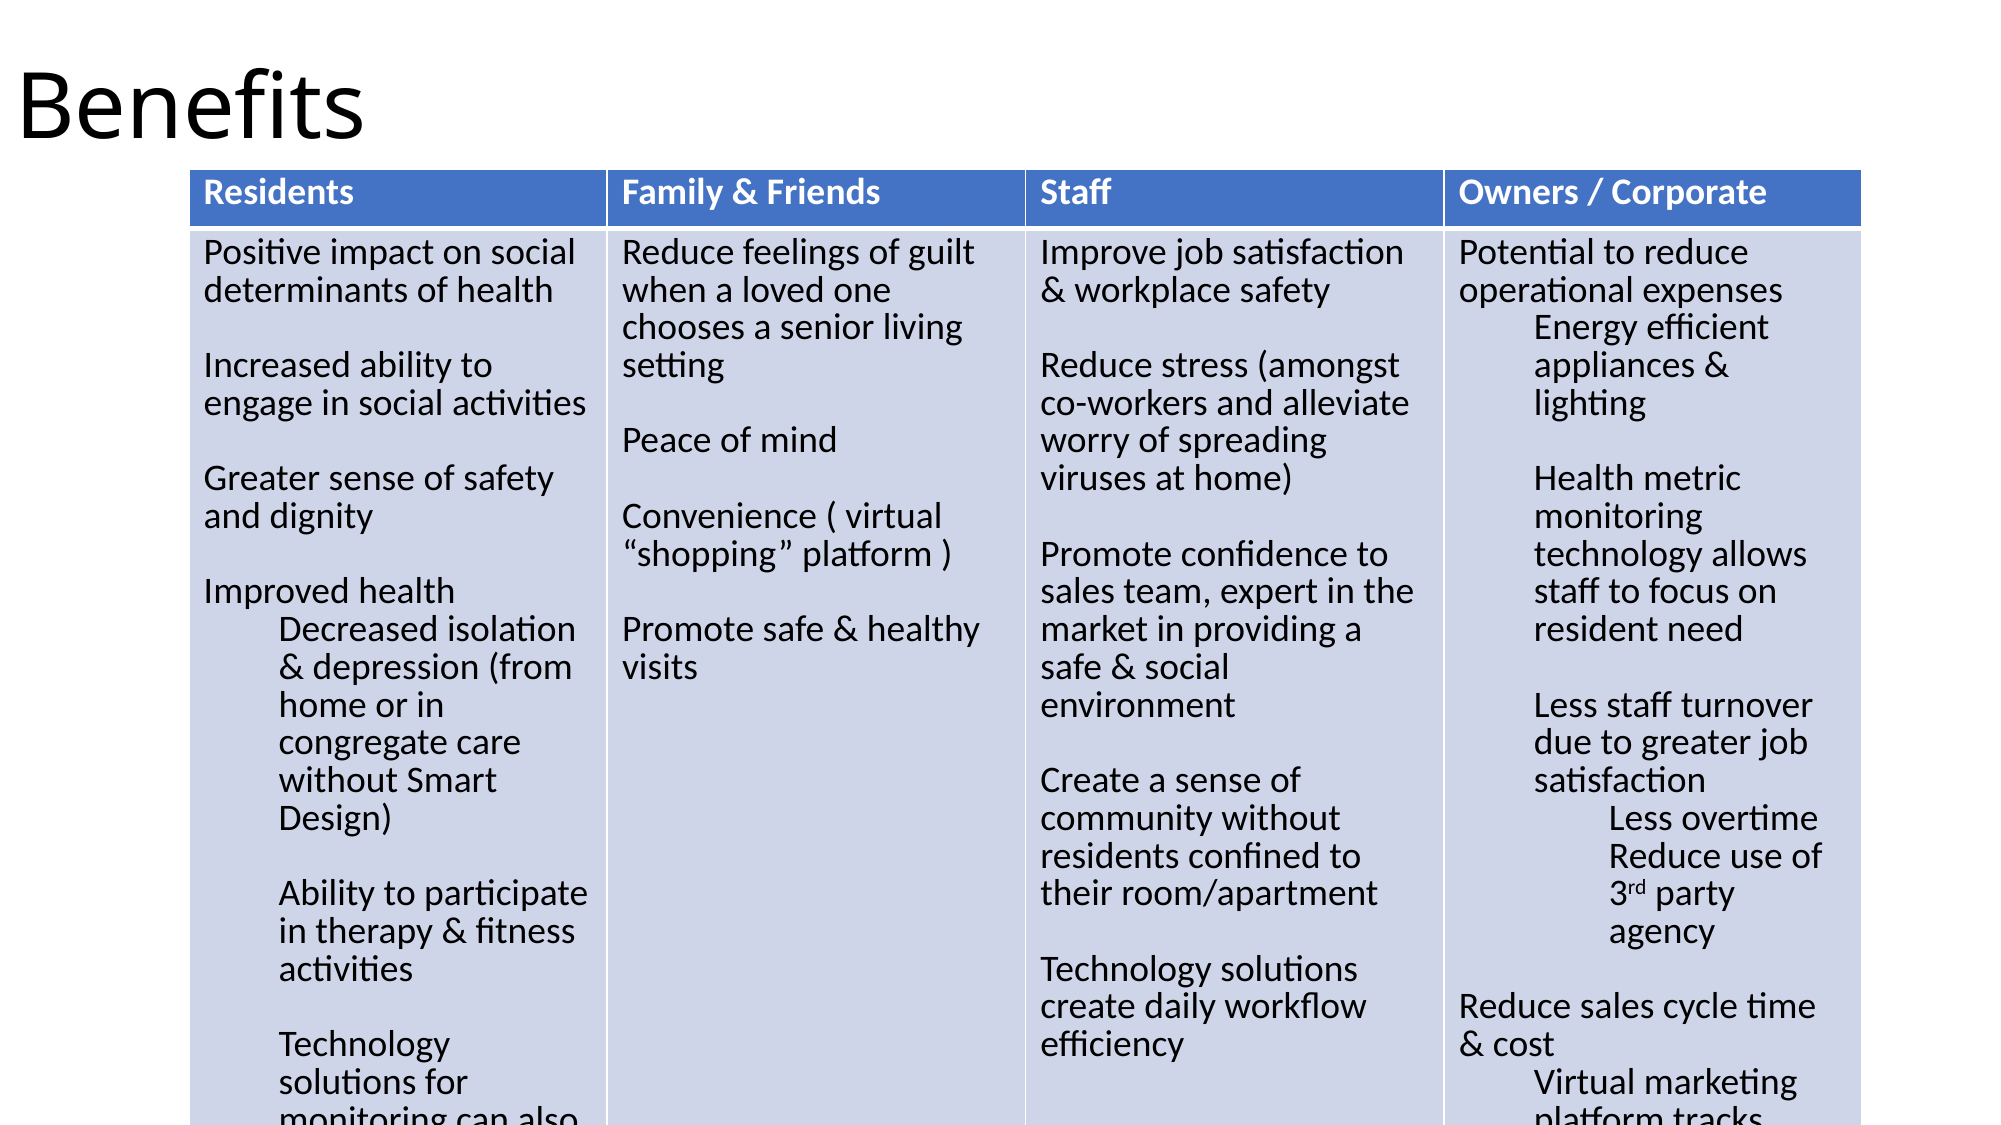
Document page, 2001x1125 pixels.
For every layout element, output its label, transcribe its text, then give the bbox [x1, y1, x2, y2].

table_header Family & Friends [608, 170, 1025, 226]
table_header Residents [190, 170, 606, 226]
table_cell Reduce feelings of guilt when a loved one chooses a senior living setting Peace of mind Convenience ( virtual “shopping” platform ) Promote safe & healthy visits [608, 231, 1025, 1125]
table_header Owners / Corporate [1445, 170, 1861, 226]
table_header Staff [1026, 170, 1443, 226]
table_cell Potential to reduce operational expenses Energy efficient appliances & lighting Health metric monitoring technology allows staff to focus on resident need Less staff turnover due to greater job satisfaction Less overtime Reduce use of 3rd party agency Reduce sales cycle time & cost Virtual marketing platform tracks prospect’s interest Use of online forms Showcase safety features Virtual tours [1445, 231, 1861, 1125]
table_cell Positive impact on social determinants of health Increased ability to engage in social activities Greater sense of safety and dignity Improved health Decreased isolation & depression (from home or in congregate care without Smart Design) Ability to participate in therapy & fitness activities Technology solutions for monitoring can also provide analytic tools to improve outcomes [190, 231, 606, 1125]
table_cell Improve job satisfaction & workplace safety Reduce stress (amongst co-workers and alleviate worry of spreading viruses at home) Promote confidence to sales team, expert in the market in providing a safe & social environment Create a sense of community without residents confined to their room/apartment Technology solutions create daily workflow efficiency [1026, 231, 1443, 1125]
title Benefits [0, 0, 1725, 218]
